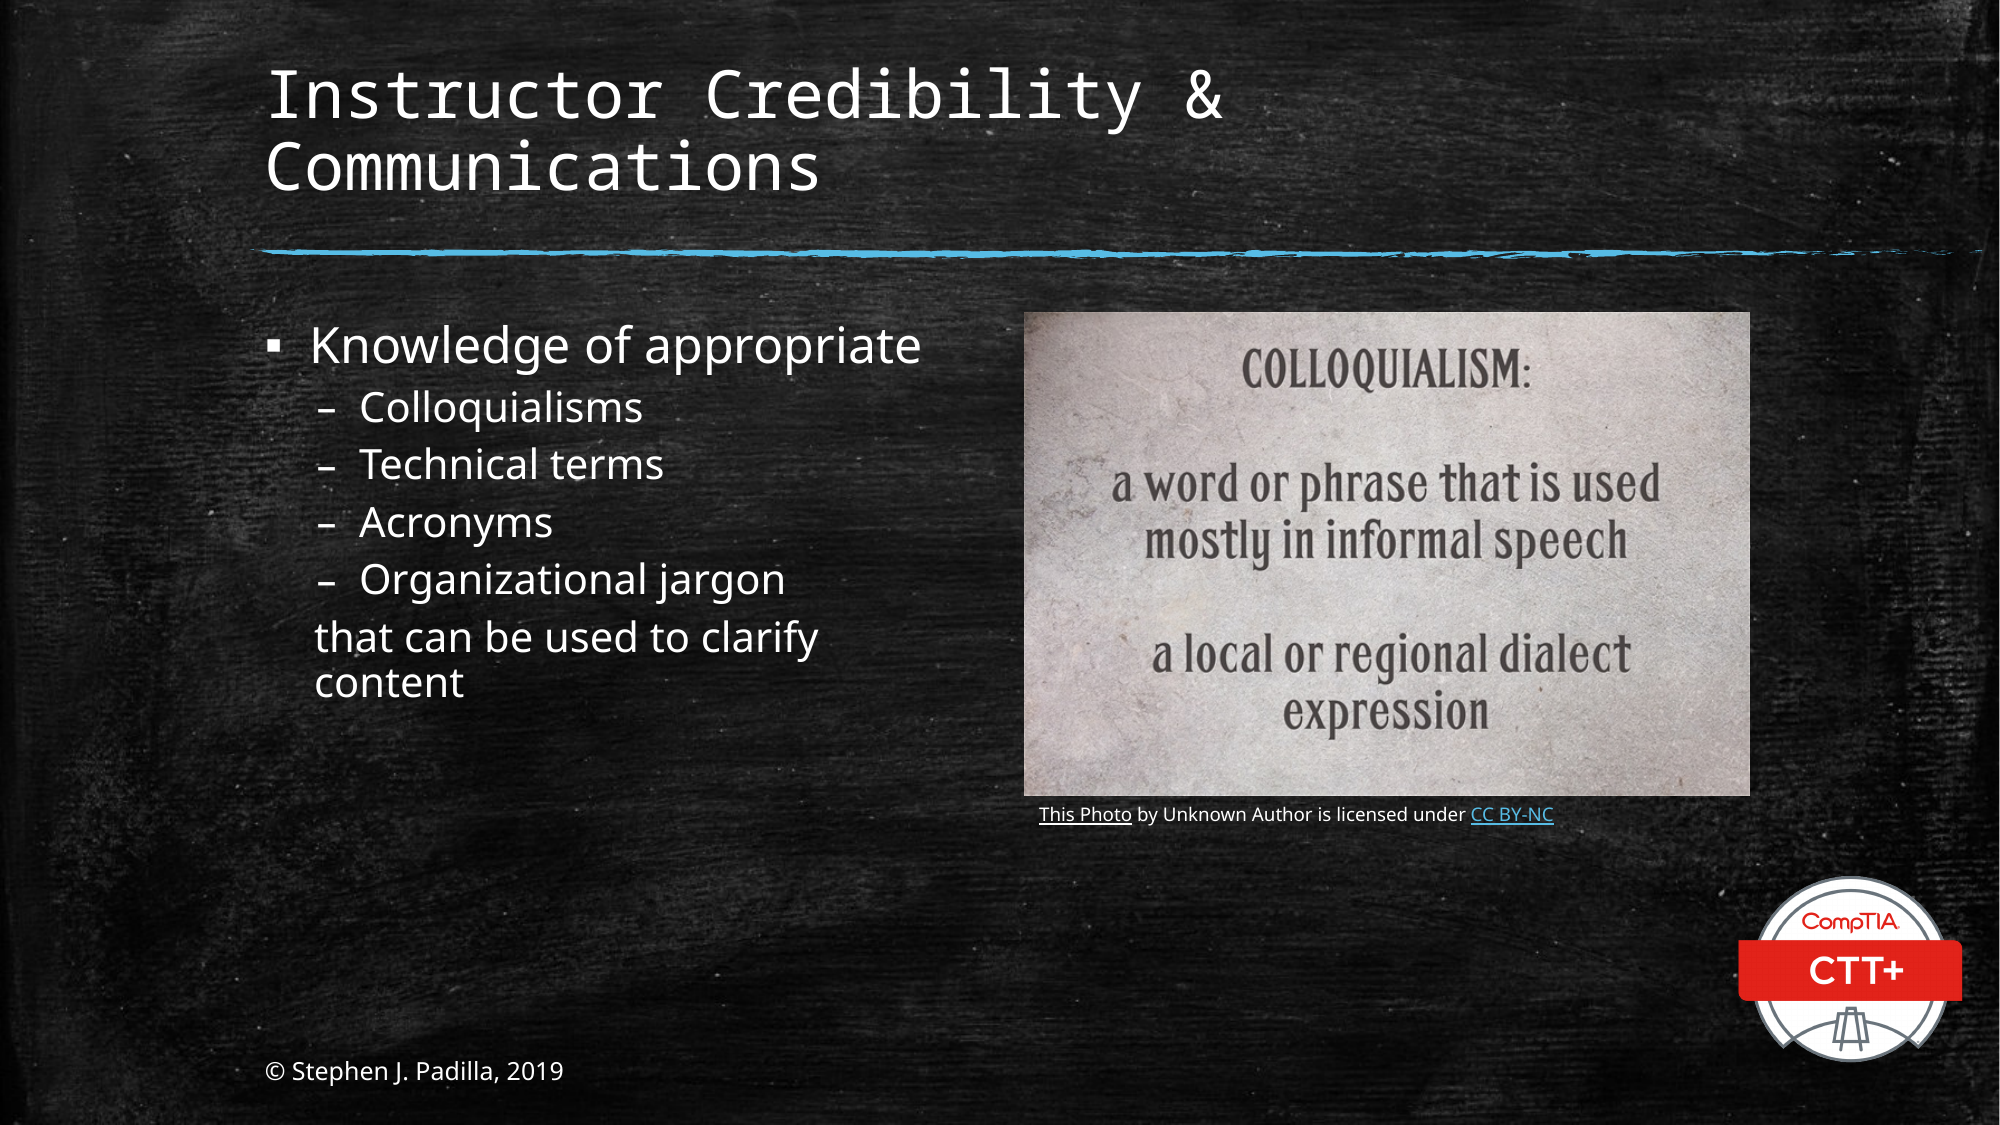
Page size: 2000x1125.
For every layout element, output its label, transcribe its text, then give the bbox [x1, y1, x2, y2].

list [1024, 312, 1750, 796]
footer © Stephen J. Padilla, 2019 [249, 1050, 1288, 1096]
text_box This Photo by Unknown Author is licensed under CC BY-NC [1024, 796, 1750, 836]
title Instructor Credibility & Communications [249, 45, 1750, 213]
picture [1699, 824, 2000, 1125]
list Knowledge of appropriate Colloquialisms Technical terms Acronyms Organizational jargon that can be used to clarify content [249, 312, 975, 1013]
